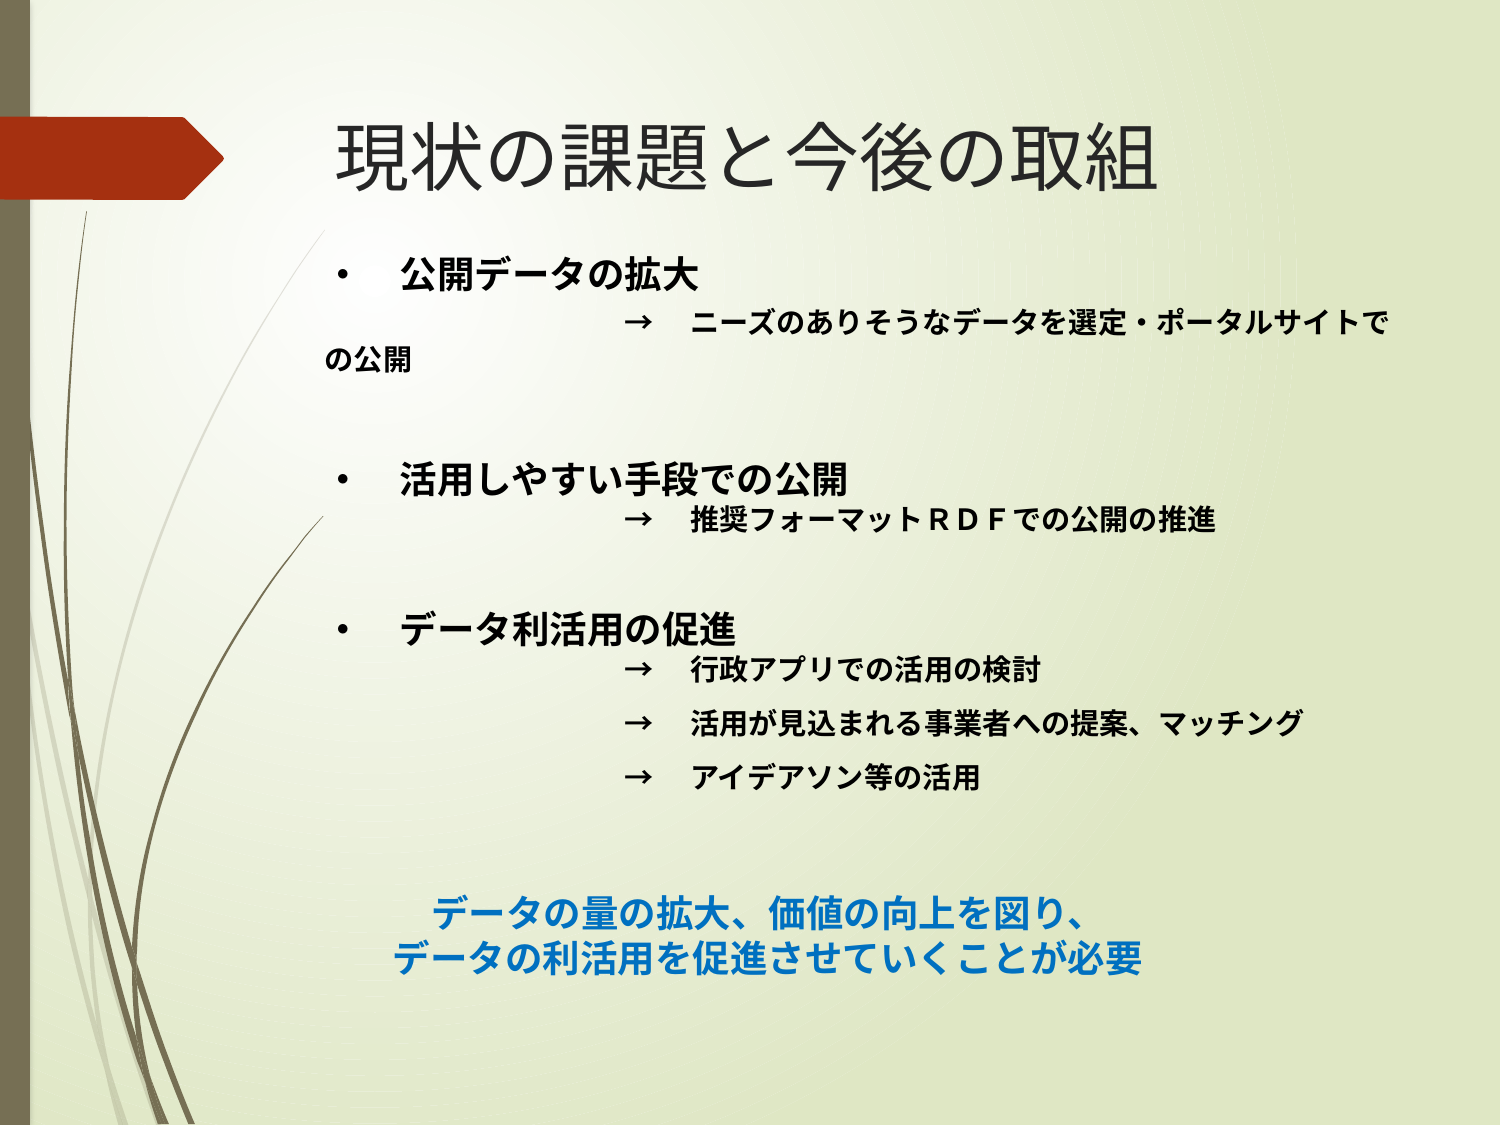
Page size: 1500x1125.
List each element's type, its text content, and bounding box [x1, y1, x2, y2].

title 現状の課題と今後の取組 [319, 102, 1400, 243]
text_box データの量の拡大、価値の向上を図り、 データの利活用を促進させていくことが必要 [313, 881, 1223, 987]
text_box ・ 公開データの拡大 → ニーズのありそうなデータを選定・ポータルサイトでの公開 ・ 活用しやすい手段での公開 → 推奨フォーマットＲＤＦでの公開の推進 ・ データ利活用の促進 → 行政アプリでの活用の検討 → 活用が見込まれる事業者への提案、マッチング → アイデアソン等の活用 [309, 243, 1427, 872]
